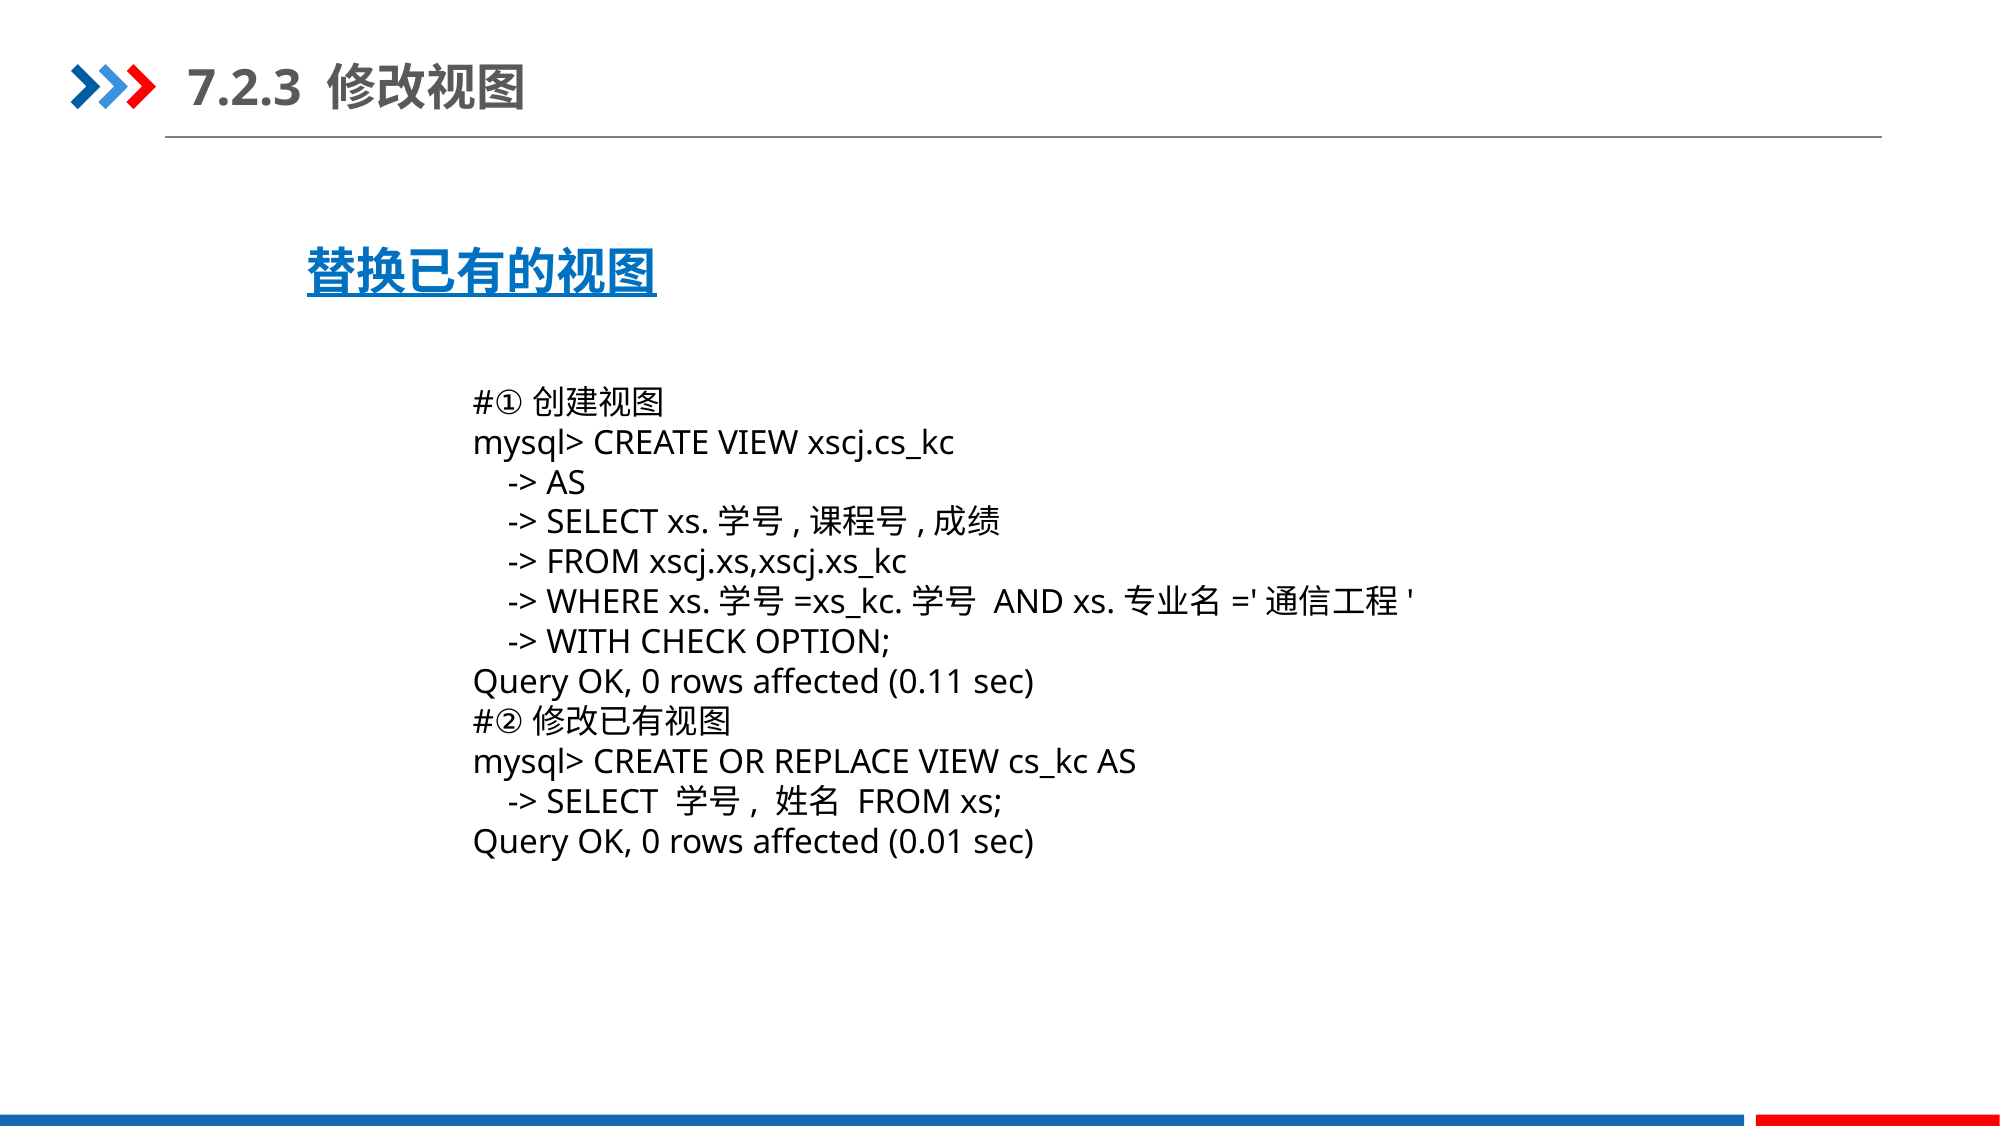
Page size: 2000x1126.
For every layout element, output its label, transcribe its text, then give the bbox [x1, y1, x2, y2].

text_box 替换已有的视图 [291, 231, 672, 307]
text_box #①创建视图 mysql> CREATE VIEW xscj.cs_kc -> AS -> SELECT xs.学号,课程号,成绩 -> FROM xscj.xs,xscj.xs_kc -> WHERE xs.学号=xs_kc.学号 AND xs.专业名='通信工程' -> WITH CHECK OPTION; Query OK, 0 rows affected (0.11 sec) #②修改已有视图 mysql> CREATE OR REPLACE VIEW cs_kc AS -> SELECT 学号, 姓名 FROM xs; Query OK, 0 rows affected (0.01 sec) [414, 373, 1586, 868]
text_box 7.2.3 修改视图 [187, 43, 827, 127]
